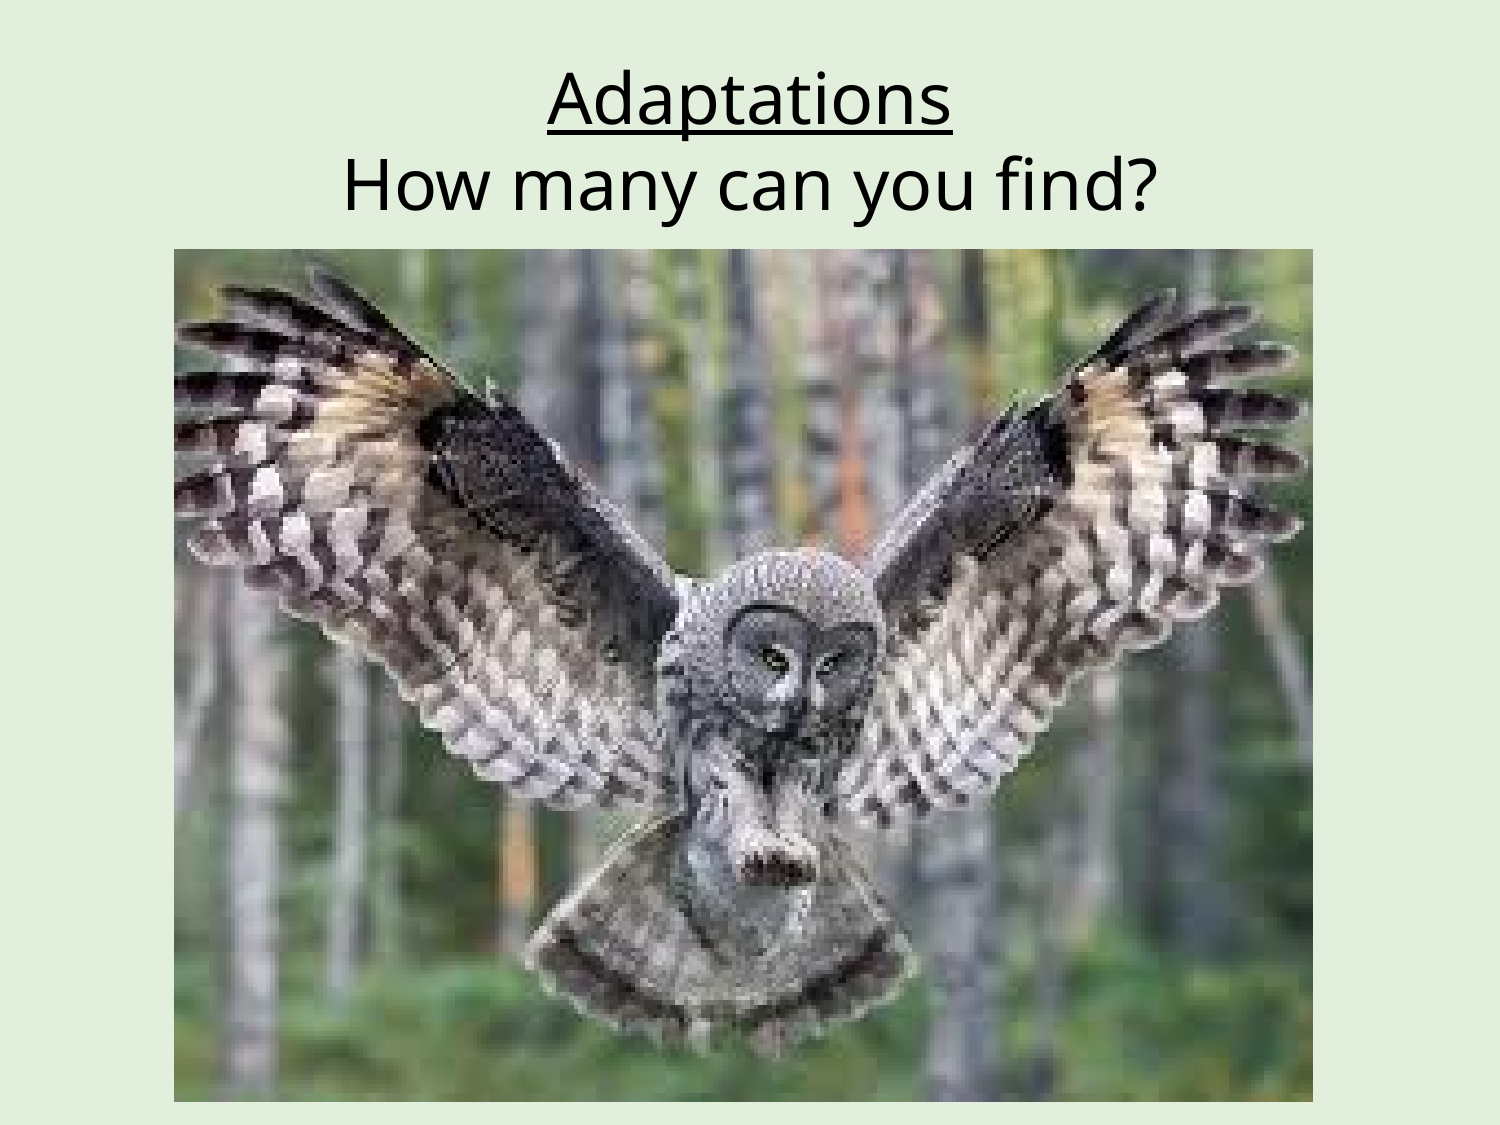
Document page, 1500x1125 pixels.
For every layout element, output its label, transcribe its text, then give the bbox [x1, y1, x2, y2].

picture [174, 249, 1313, 1103]
title Adaptations How many can you find? [75, 45, 1425, 233]
